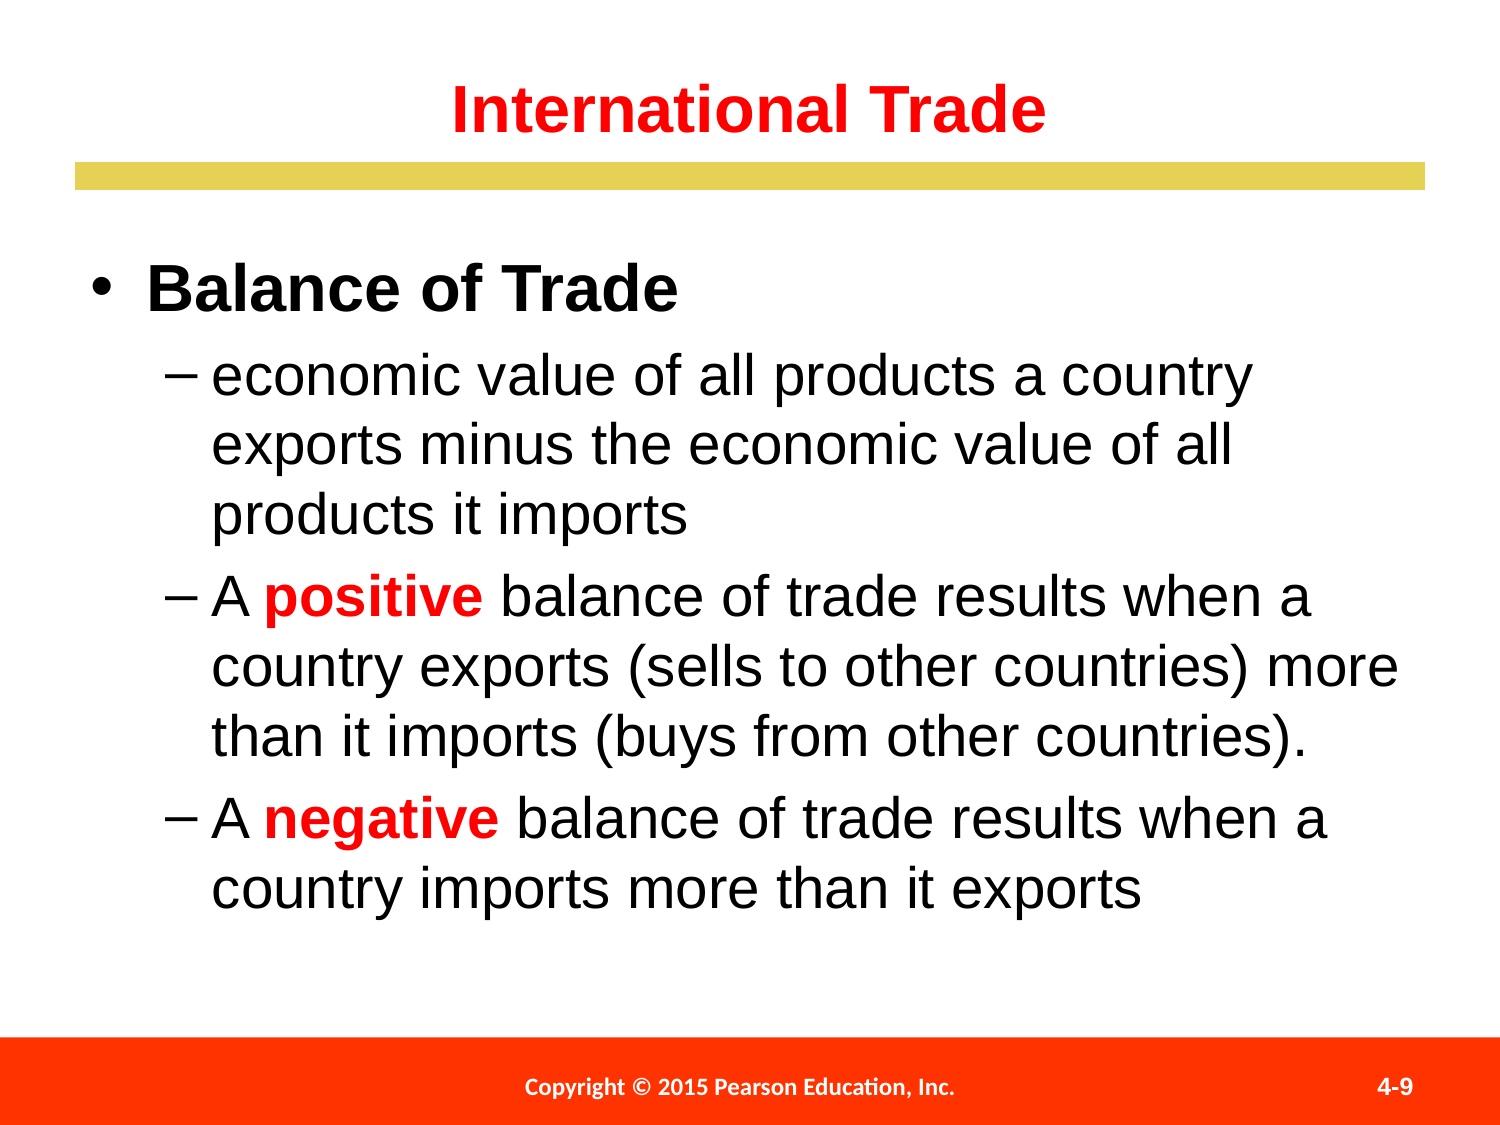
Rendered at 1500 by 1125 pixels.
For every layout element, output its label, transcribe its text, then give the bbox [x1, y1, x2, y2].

list Balance of Trade economic value of all products a country exports minus the economic value of all products it imports A positive balance of trade results when a country exports (sells to other countries) more than it imports (buys from other countries). A negative balance of trade results when a country imports more than it exports [74, 237, 1426, 976]
title International Trade [74, 12, 1426, 201]
